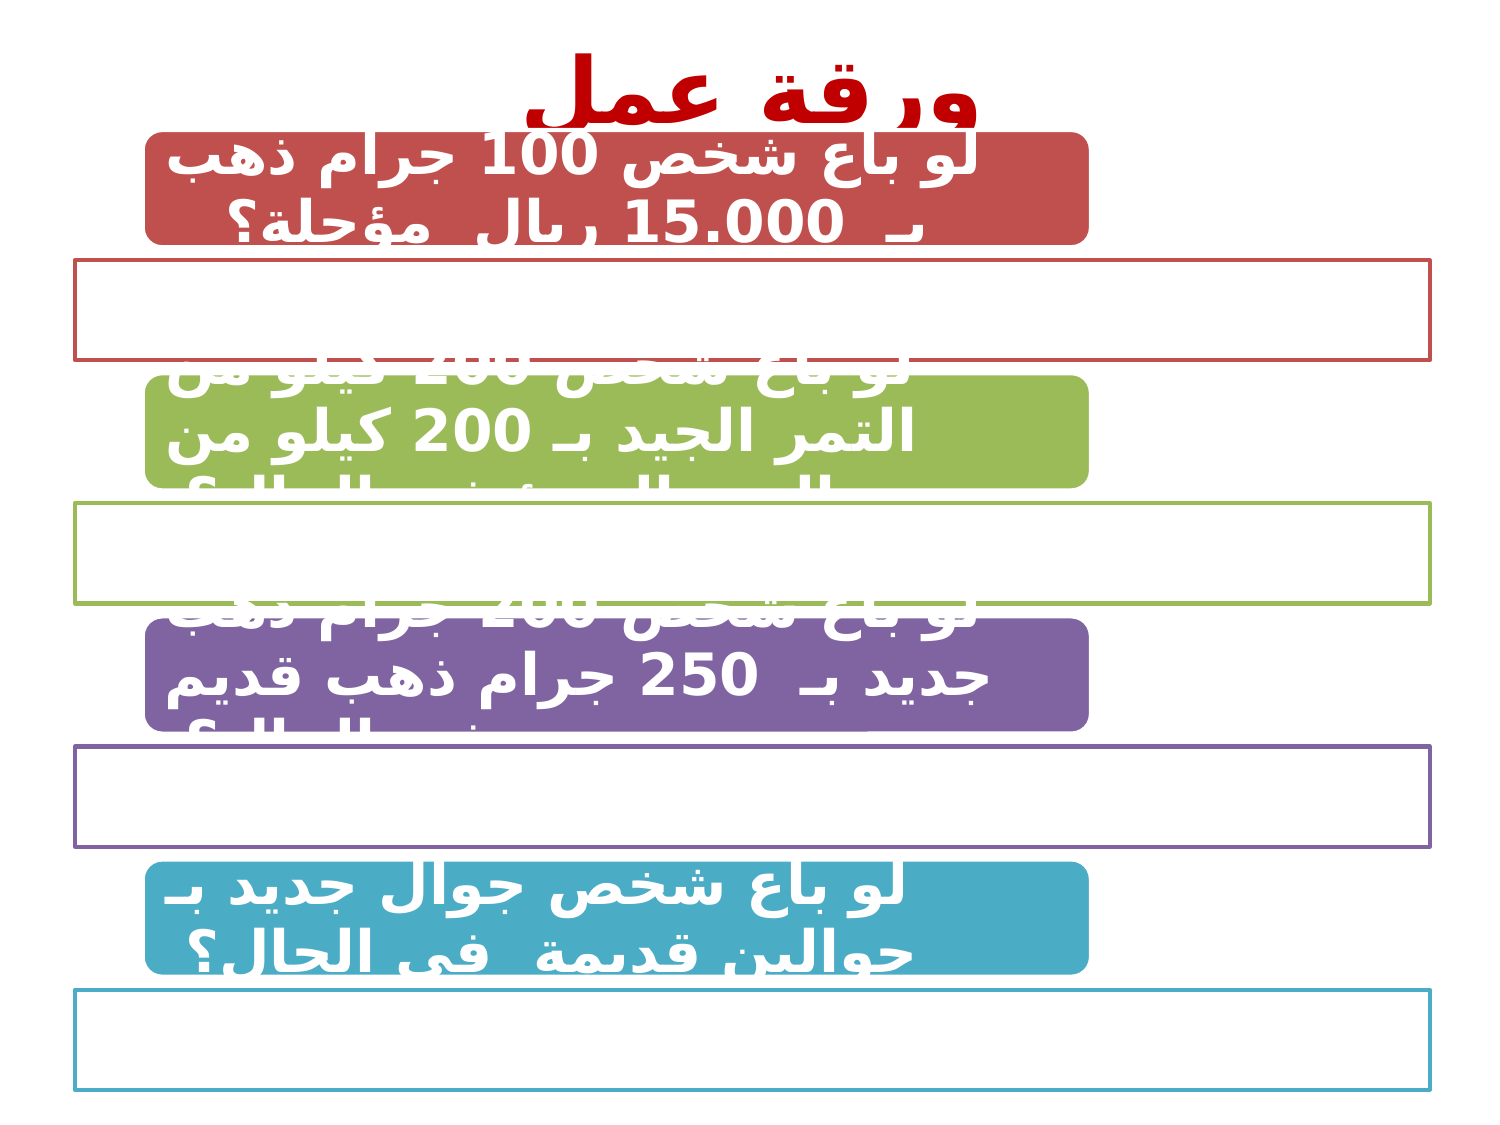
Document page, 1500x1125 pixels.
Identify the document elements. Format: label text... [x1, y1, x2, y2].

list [74, 116, 1430, 1090]
title ورقة عمل [75, 45, 1430, 116]
